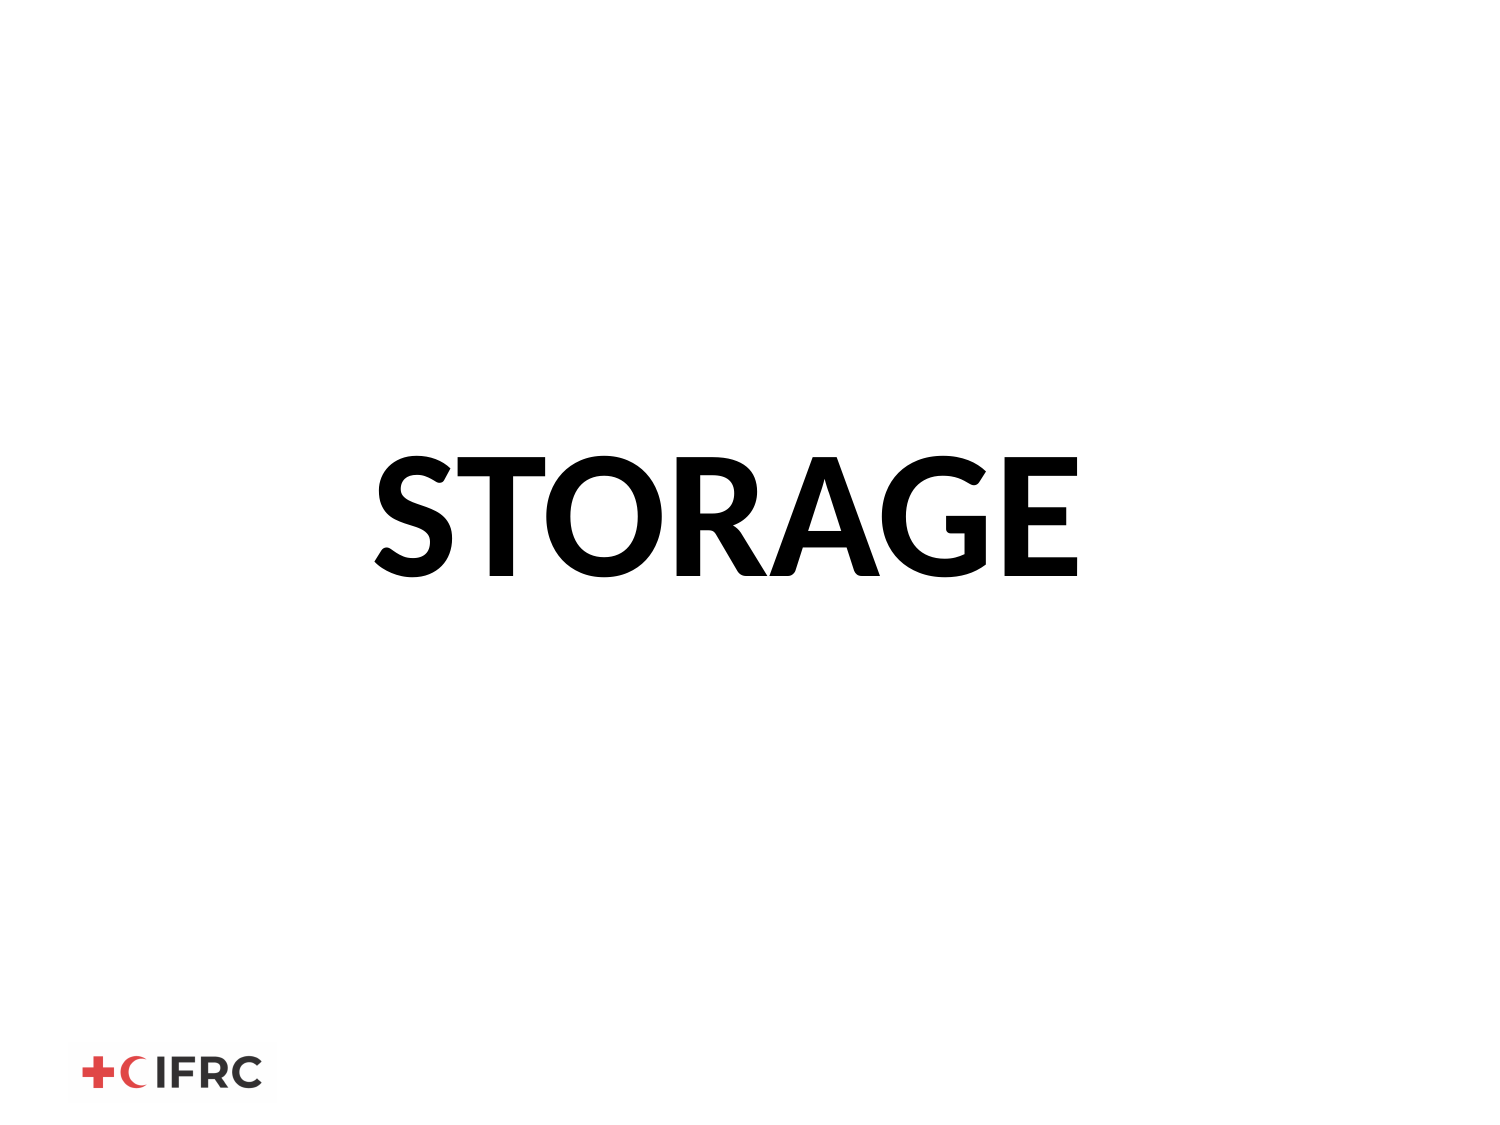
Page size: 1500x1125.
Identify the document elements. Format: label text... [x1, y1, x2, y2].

picture [68, 1042, 277, 1103]
title STORAGE [53, 349, 1404, 538]
